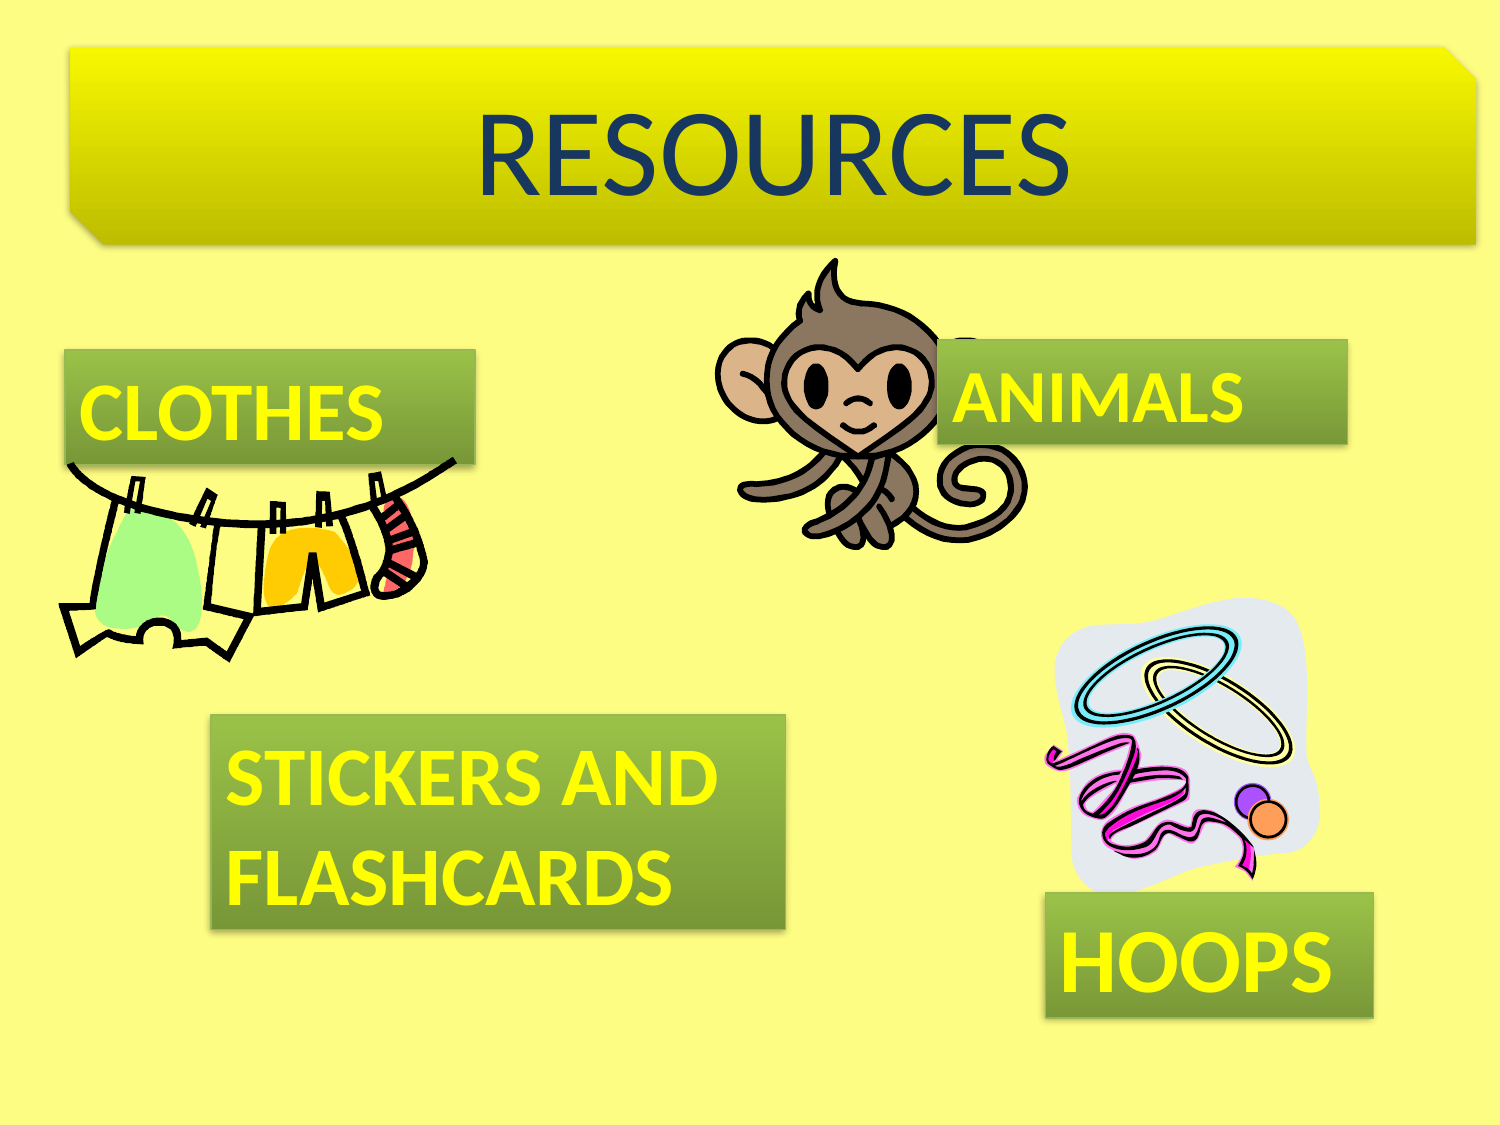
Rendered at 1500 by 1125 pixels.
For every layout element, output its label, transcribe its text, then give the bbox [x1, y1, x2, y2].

picture [58, 456, 458, 663]
text_box RESOURCES [70, 46, 1477, 245]
text_box ANIMALS [1034, 339, 1348, 445]
text_box STICKERS AND FLASHCARDS [210, 714, 786, 930]
picture [714, 257, 1029, 551]
picture [1042, 597, 1321, 896]
text_box CLOTHES [64, 349, 475, 465]
text_box HOOPS [1045, 893, 1374, 1018]
